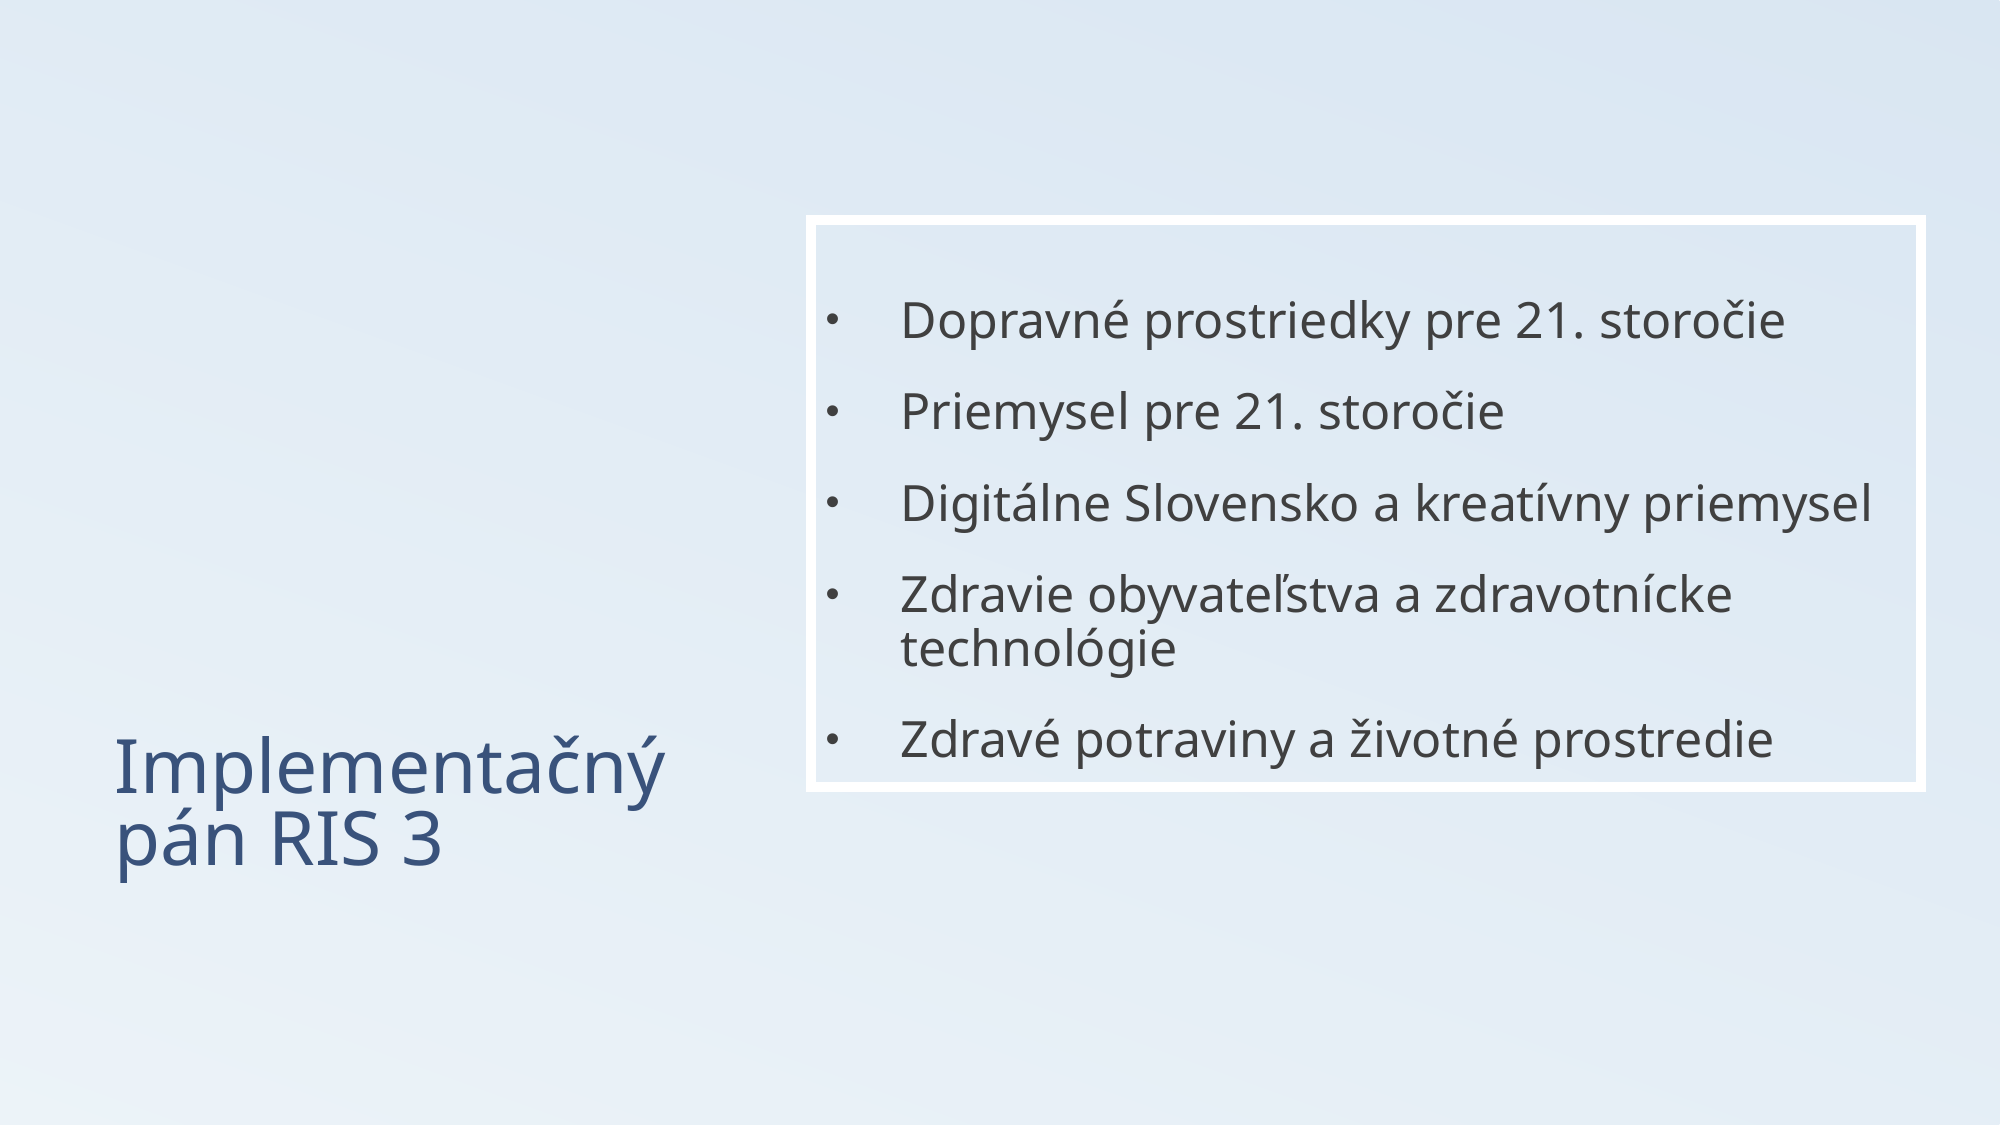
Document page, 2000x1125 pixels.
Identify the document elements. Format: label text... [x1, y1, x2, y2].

title Implementačný pán RIS 3 [99, 112, 750, 888]
text_box Dopravné prostriedky pre 21. storočie Priemysel pre 21. storočie Digitálne Slovensko a kreatívny priemysel Zdravie obyvateľstva a zdravotnícke technológie Zdravé potraviny a životné prostredie [810, 219, 1922, 787]
